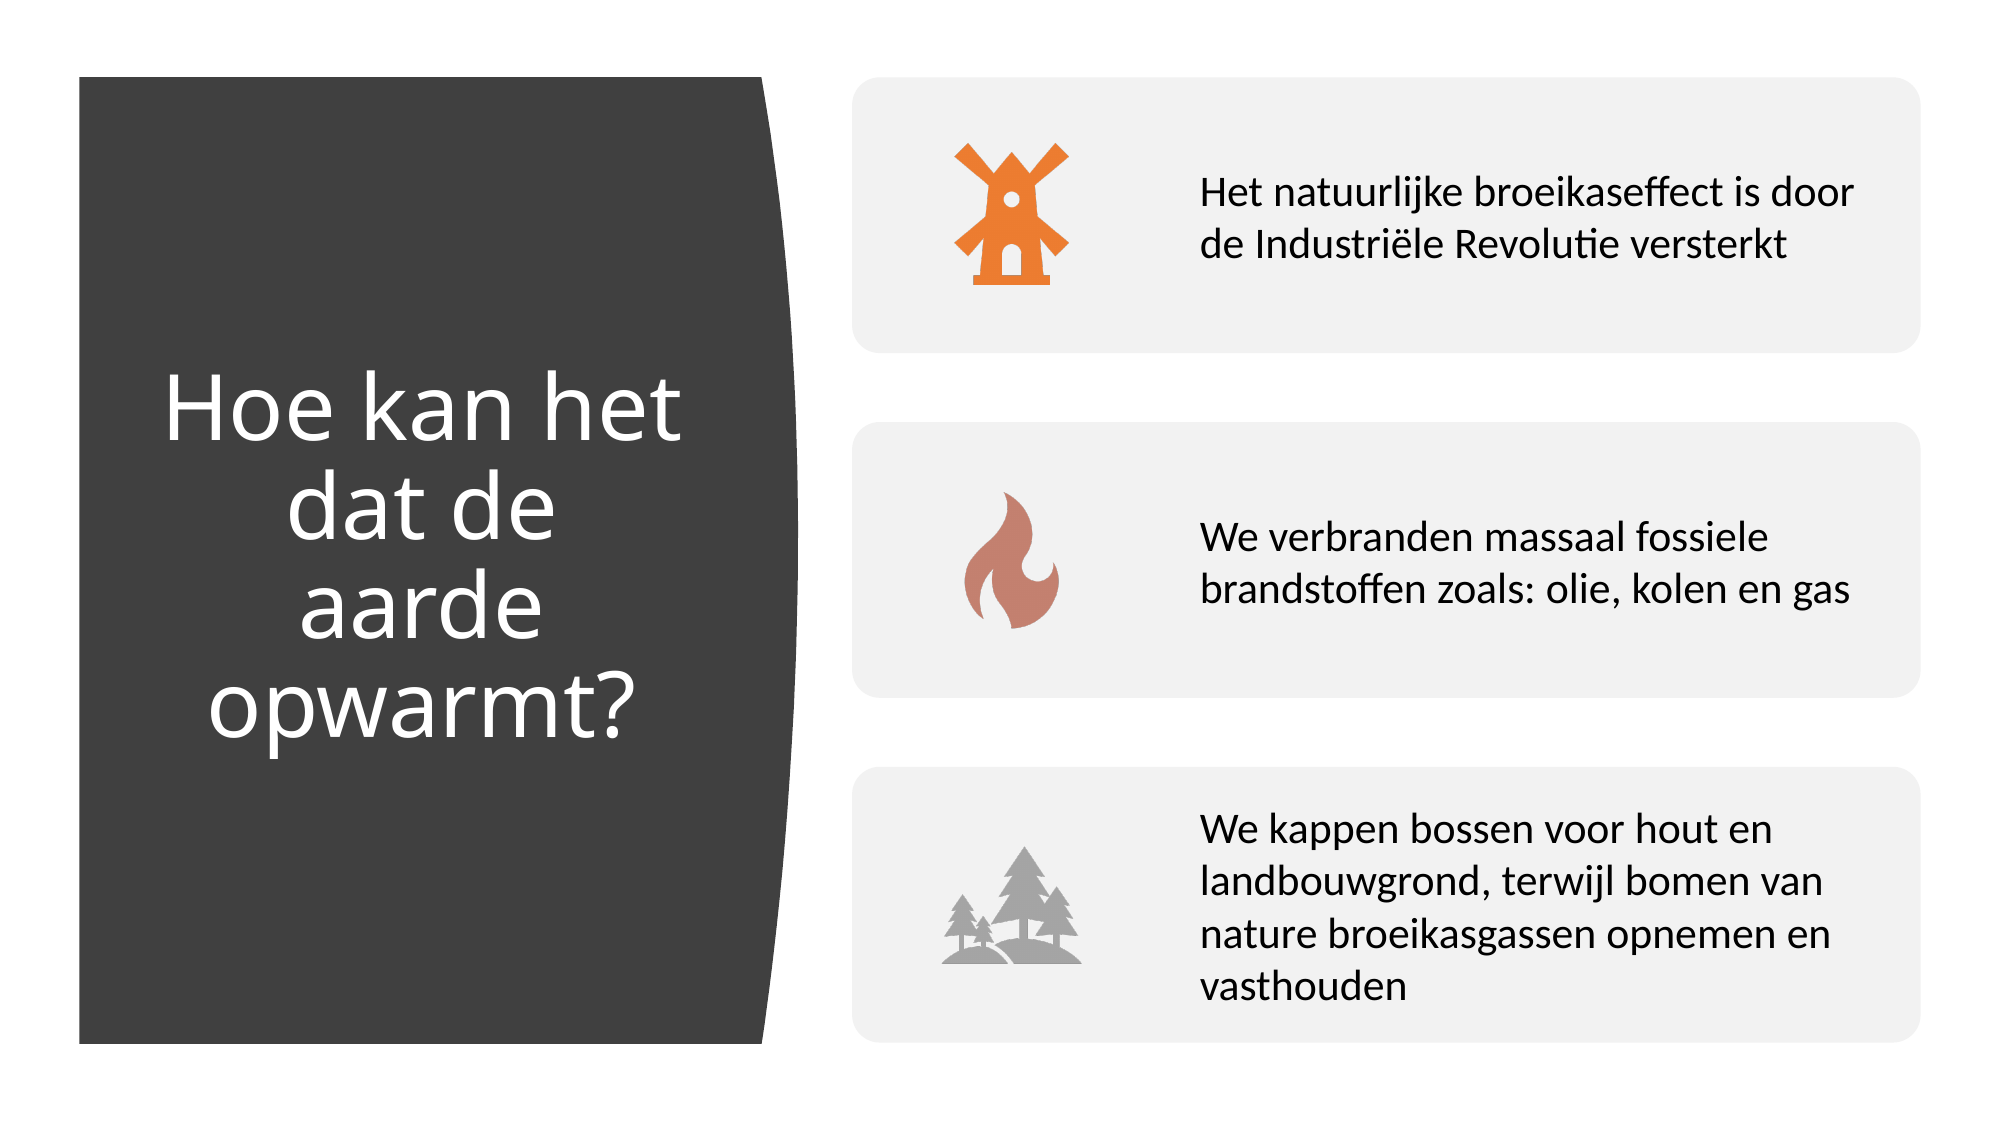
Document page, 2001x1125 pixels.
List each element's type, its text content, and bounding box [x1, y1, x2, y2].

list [852, 77, 1921, 1043]
text_box [78, 76, 800, 1045]
title Hoe kan het dat de aarde opwarmt? [141, 166, 702, 953]
